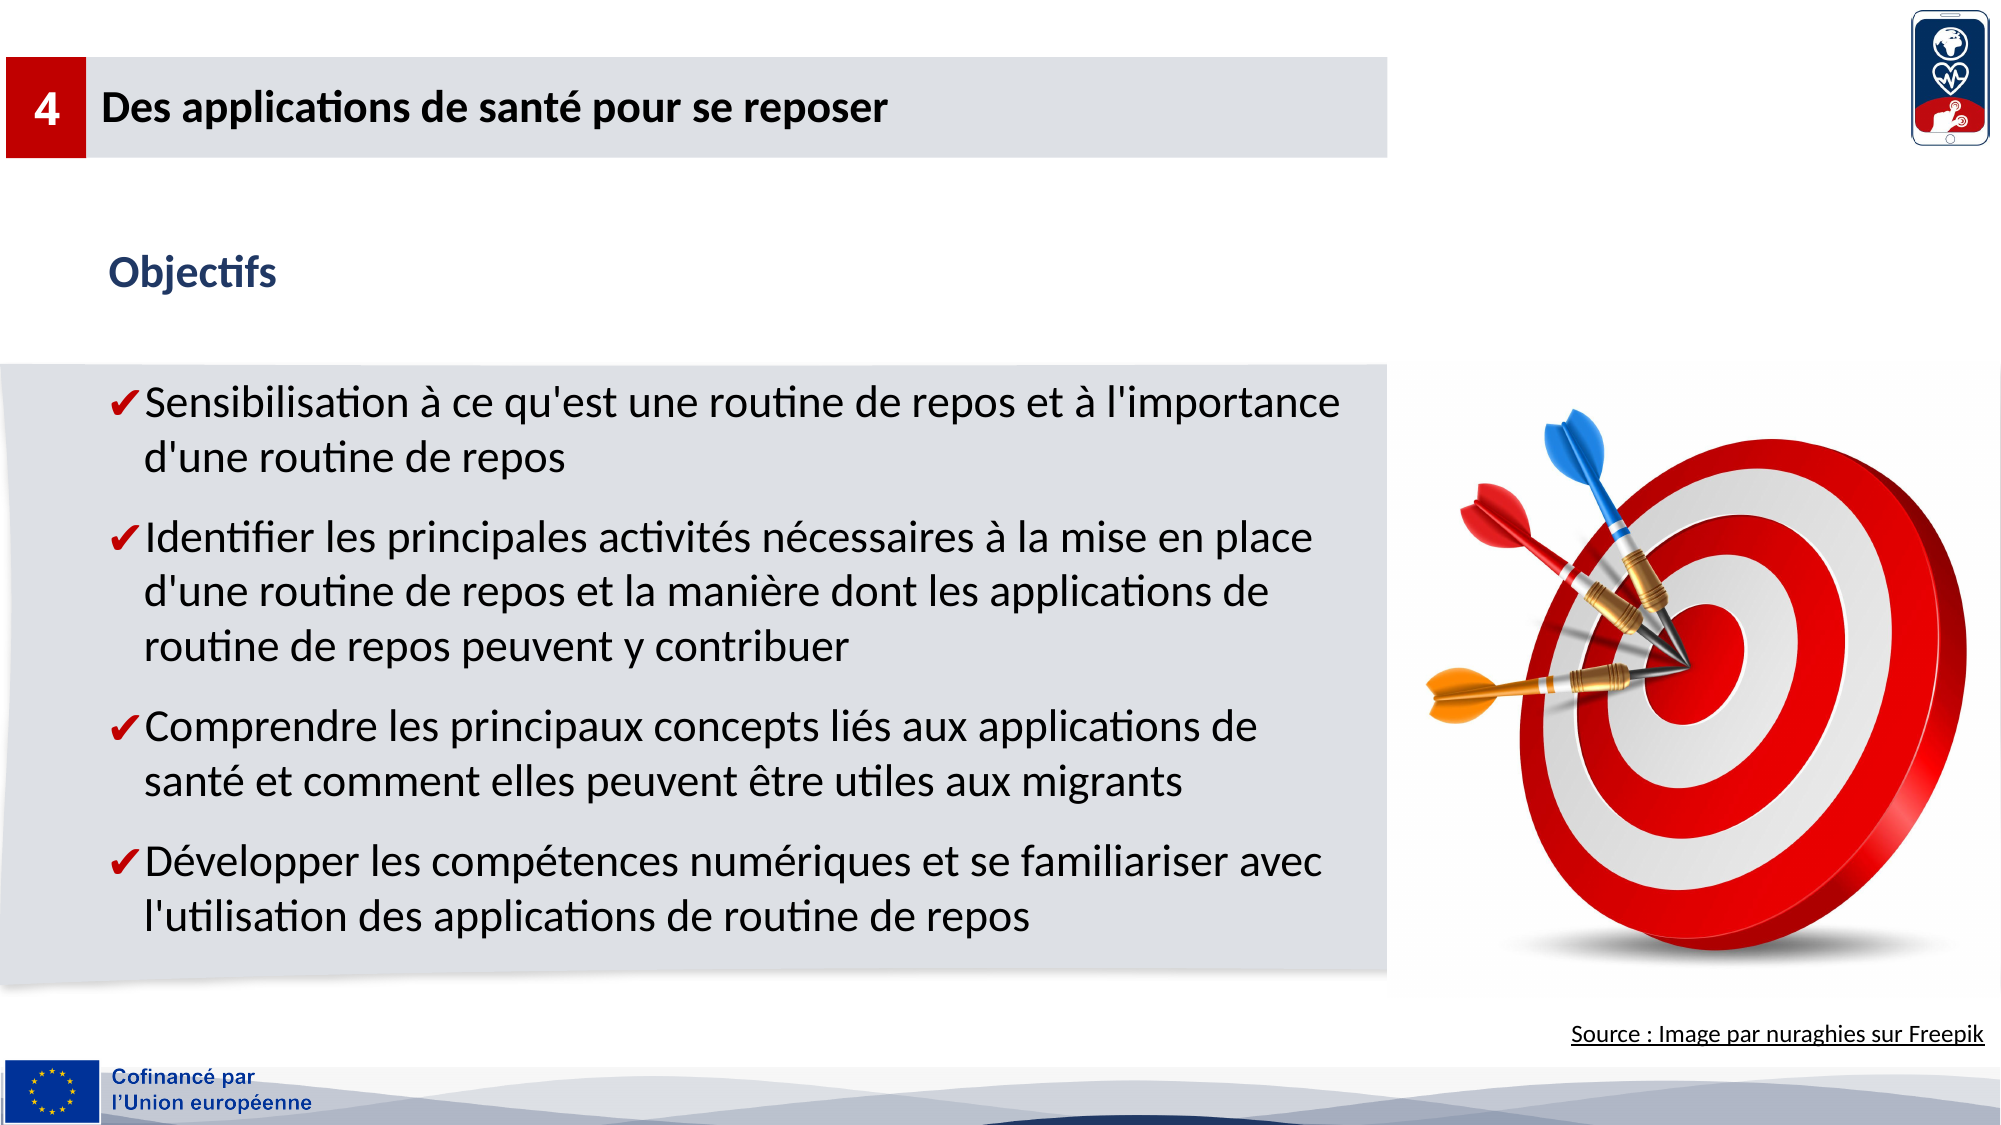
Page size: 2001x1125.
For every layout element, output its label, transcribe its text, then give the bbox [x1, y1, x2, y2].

picture [0, 1055, 2001, 1125]
text_box Source : Image par nuraghies sur Freepik [1363, 1009, 2000, 1055]
list Sensibilisation à ce qu'est une routine de repos et à l'importance d'une routine de repos Identifier les principales activités nécessaires à la mise en place d'une routine de repos et la manière dont les applications de routine de repos peuvent y contribuer Comprendre les principaux concepts liés aux applications de santé et comment elles peuvent être utiles aux migrants Développer les compétences numériques et se familiariser avec l'utilisation des applications de routine de repos [91, 363, 1383, 986]
text_box 4 [19, 71, 87, 142]
text_box Des applications de santé pour se reposer [86, 57, 1388, 158]
title Objectifs [93, 221, 1819, 324]
picture [1911, 10, 1990, 146]
picture [1387, 361, 2000, 998]
text_box [6, 57, 87, 159]
